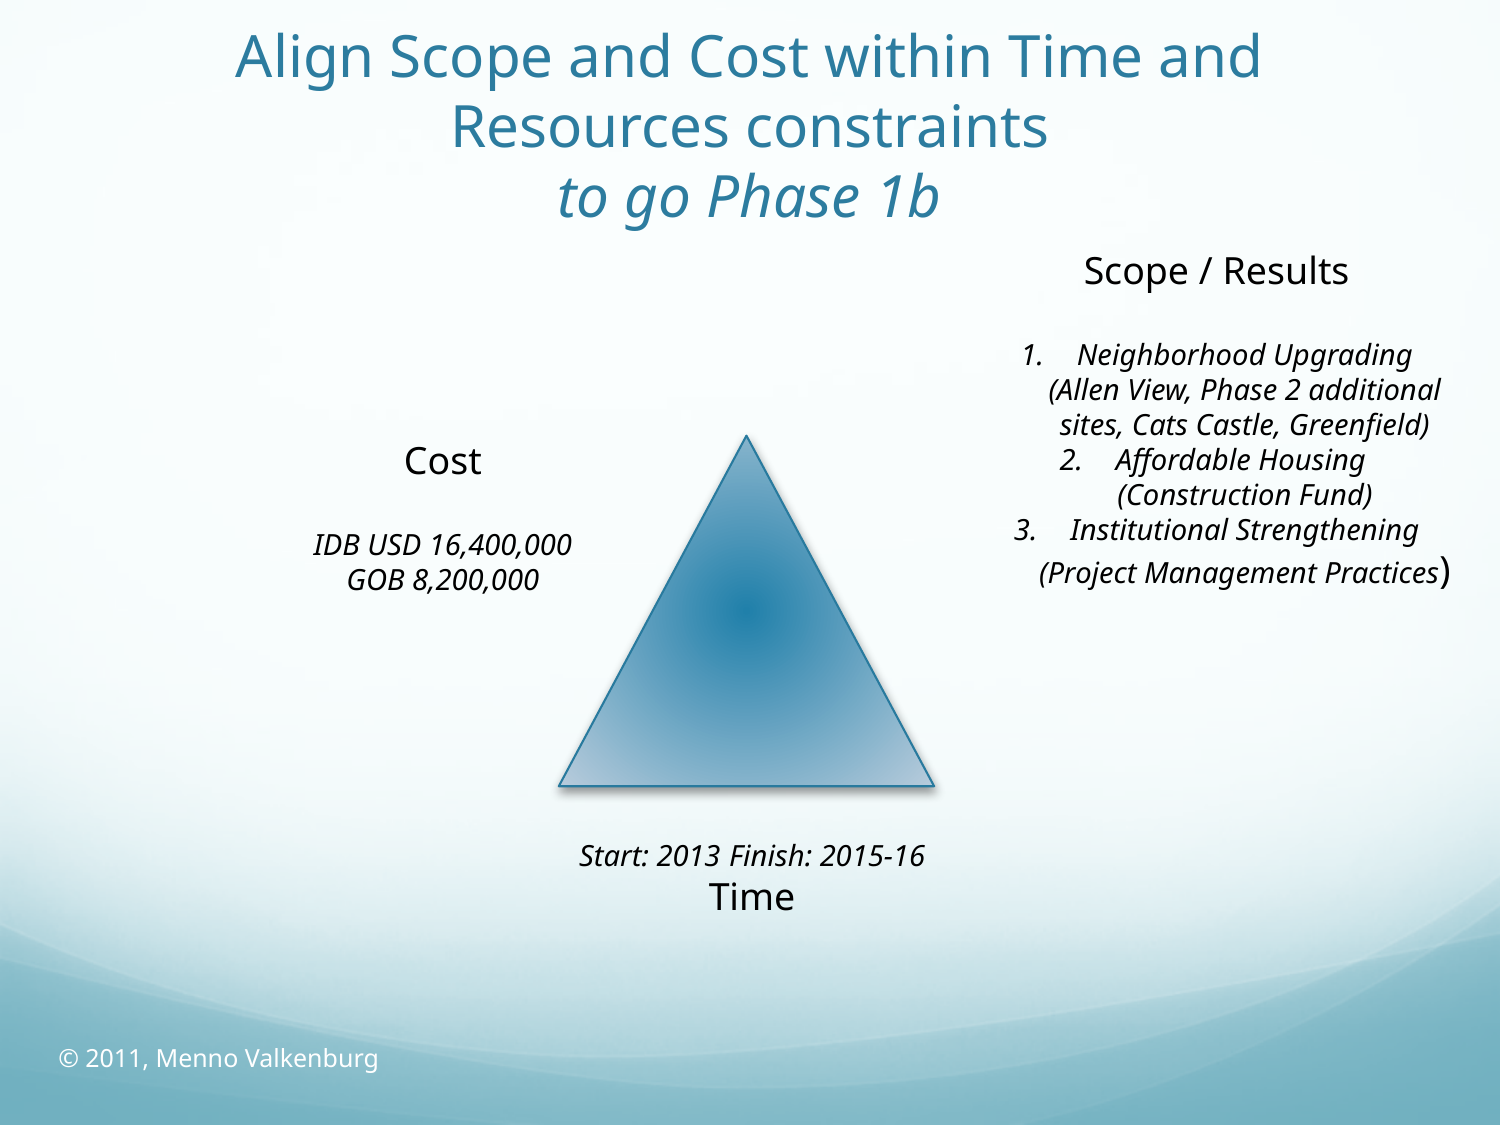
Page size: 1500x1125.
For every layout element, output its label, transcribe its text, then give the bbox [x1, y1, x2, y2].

text_box Cost IDB USD 16,400,000 GOB 8,200,000 [298, 429, 587, 604]
text_box [557, 434, 936, 788]
footer © 2011, Menno Valkenburg [43, 1029, 838, 1090]
text_box Start: 2013 Finish: 2015-16 Time [247, 830, 1258, 925]
text_box Scope / Results Neighborhood Upgrading (Allen View, Phase 2 additional sites, Cats Castle, Greenfield) Affordable Housing (Construction Fund) Institutional Strengthening (Project Management Practices) [964, 239, 1469, 599]
title Align Scope and Cost within Time and Resources constraints to go Phase 1b [90, 17, 1410, 237]
